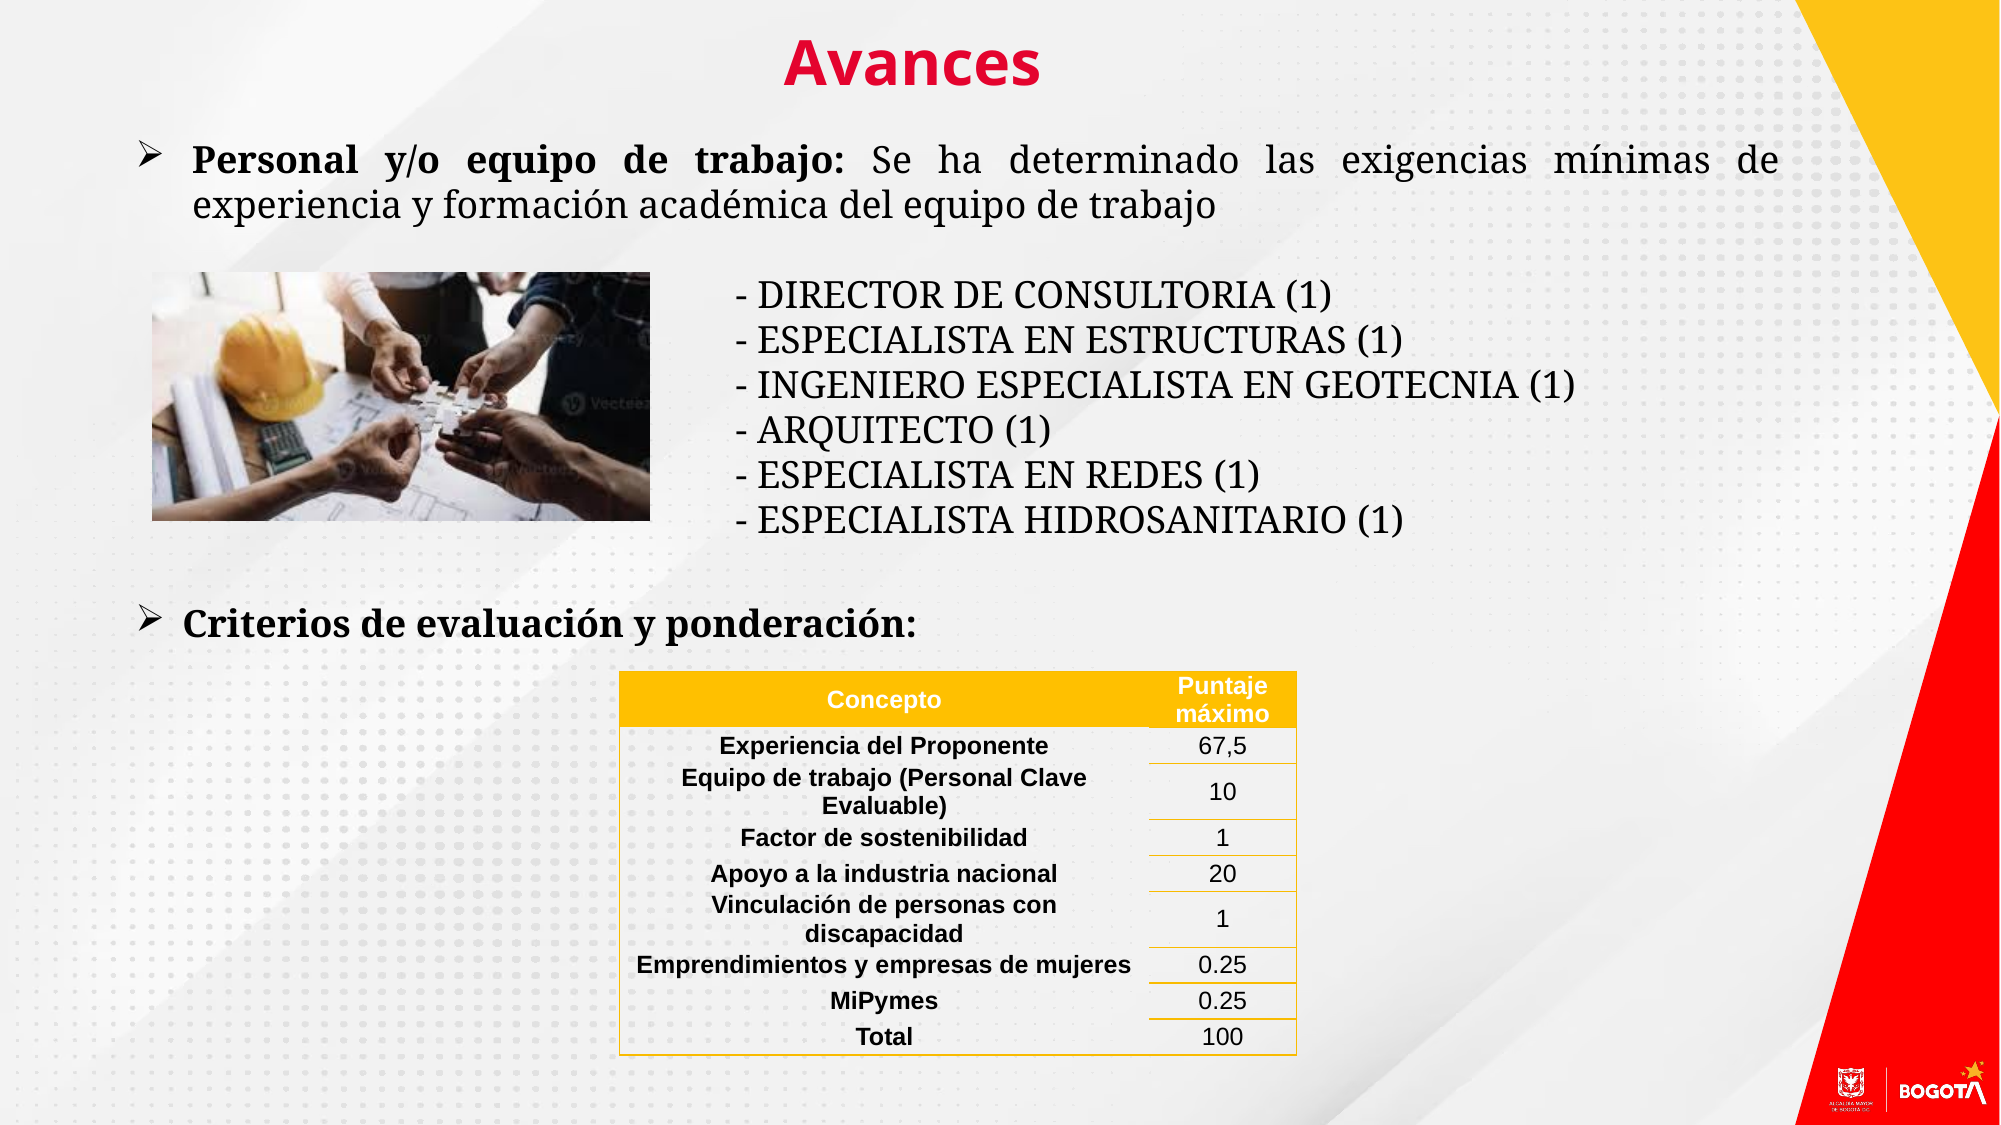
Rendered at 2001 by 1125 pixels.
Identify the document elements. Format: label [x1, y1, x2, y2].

text_box [1794, 0, 2000, 1125]
picture [0, 0, 1794, 1125]
